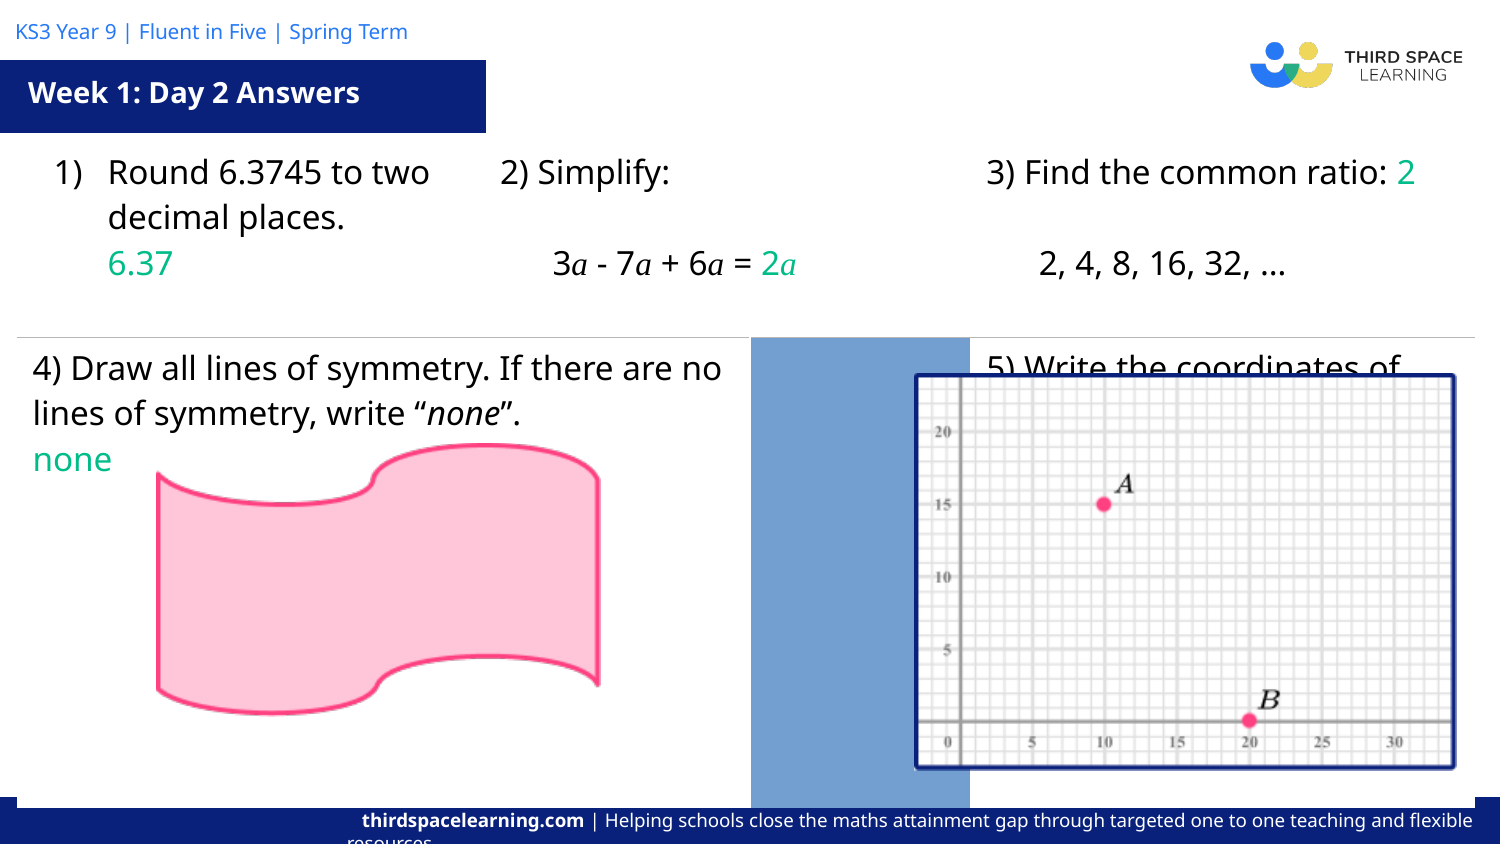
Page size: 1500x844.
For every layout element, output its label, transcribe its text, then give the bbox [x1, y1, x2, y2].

table_header Round 6.3745 to two decimal places. 6.37 [19, 142, 484, 337]
table_header 2) Simplify: 3a - 7a + 6a = 2a [486, 142, 970, 337]
table_cell 5) Write the coordinates of points A and B: A(10, 15) B(20, 0) [972, 338, 1474, 807]
picture [914, 373, 1458, 771]
picture [156, 443, 601, 717]
picture [1250, 33, 1465, 99]
text_box Week 1: Day 2 Answers [13, 59, 383, 125]
table_cell 4) Draw all lines of symmetry. If there are no lines of symmetry, write “none”. none [19, 338, 749, 807]
table_header 3) Find the common ratio: 2 2, 4, 8, 16, 32, … [972, 142, 1474, 337]
